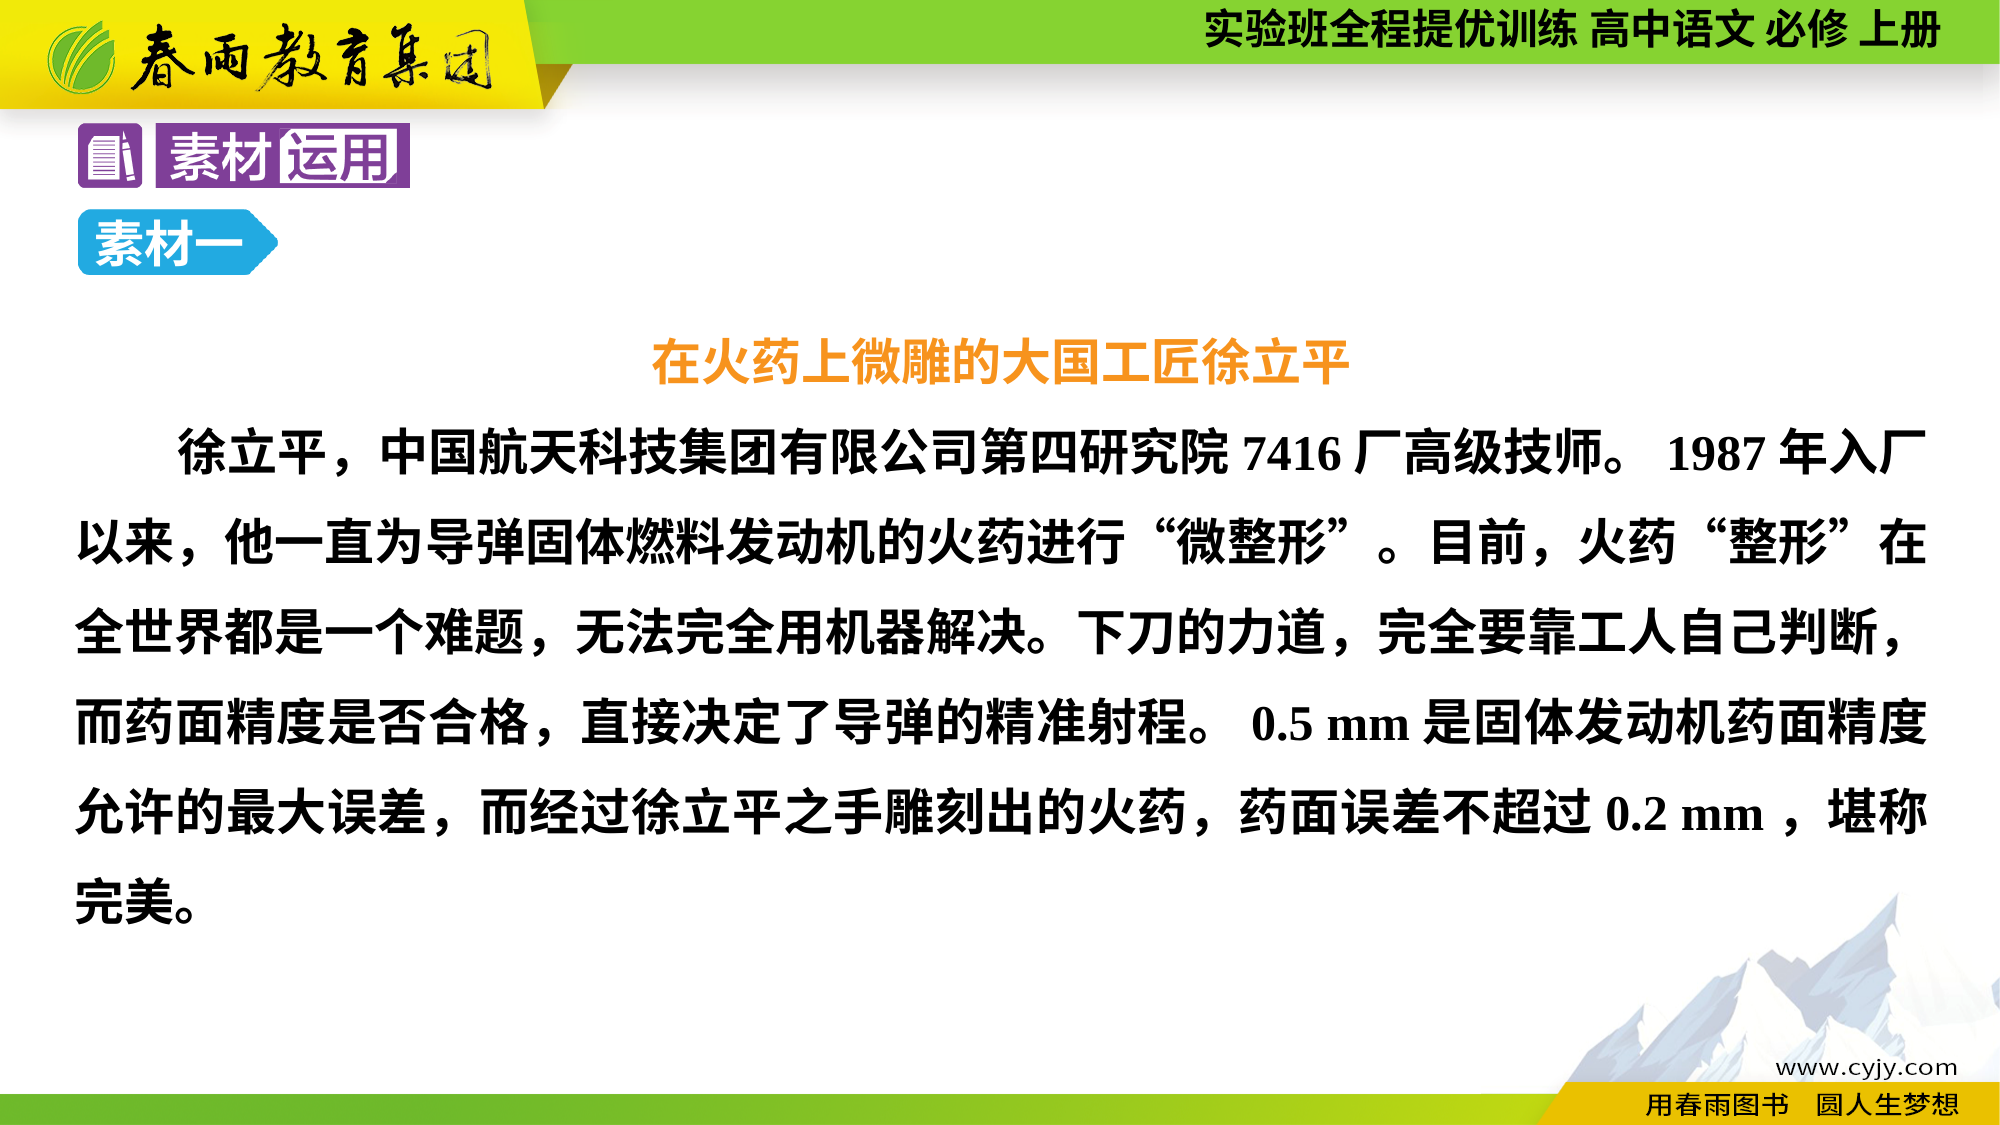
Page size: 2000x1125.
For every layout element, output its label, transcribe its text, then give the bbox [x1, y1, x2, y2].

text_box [78, 204, 278, 281]
list 在火药上微雕的大国工匠徐立平 徐立平，中国航天科技集团有限公司第四研究院7416厂高级技师。1987年入厂以来，他一直为导弹固体燃料发动机的火药进行“微整形”。目前，火药“整形”在全世界都是一个难题，无法完全用机器解决。下刀的力道，完全要靠工人自己判断，而药面精度是否合格，直接决定了导弹的精准射程。0.5 mm是固体发动机药面精度允许的最大误差，而经过徐立平之手雕刻出的火药，药面误差不超过0.2 mm，堪称完美。 [59, 292, 1944, 933]
picture [0, 0, 2000, 1125]
